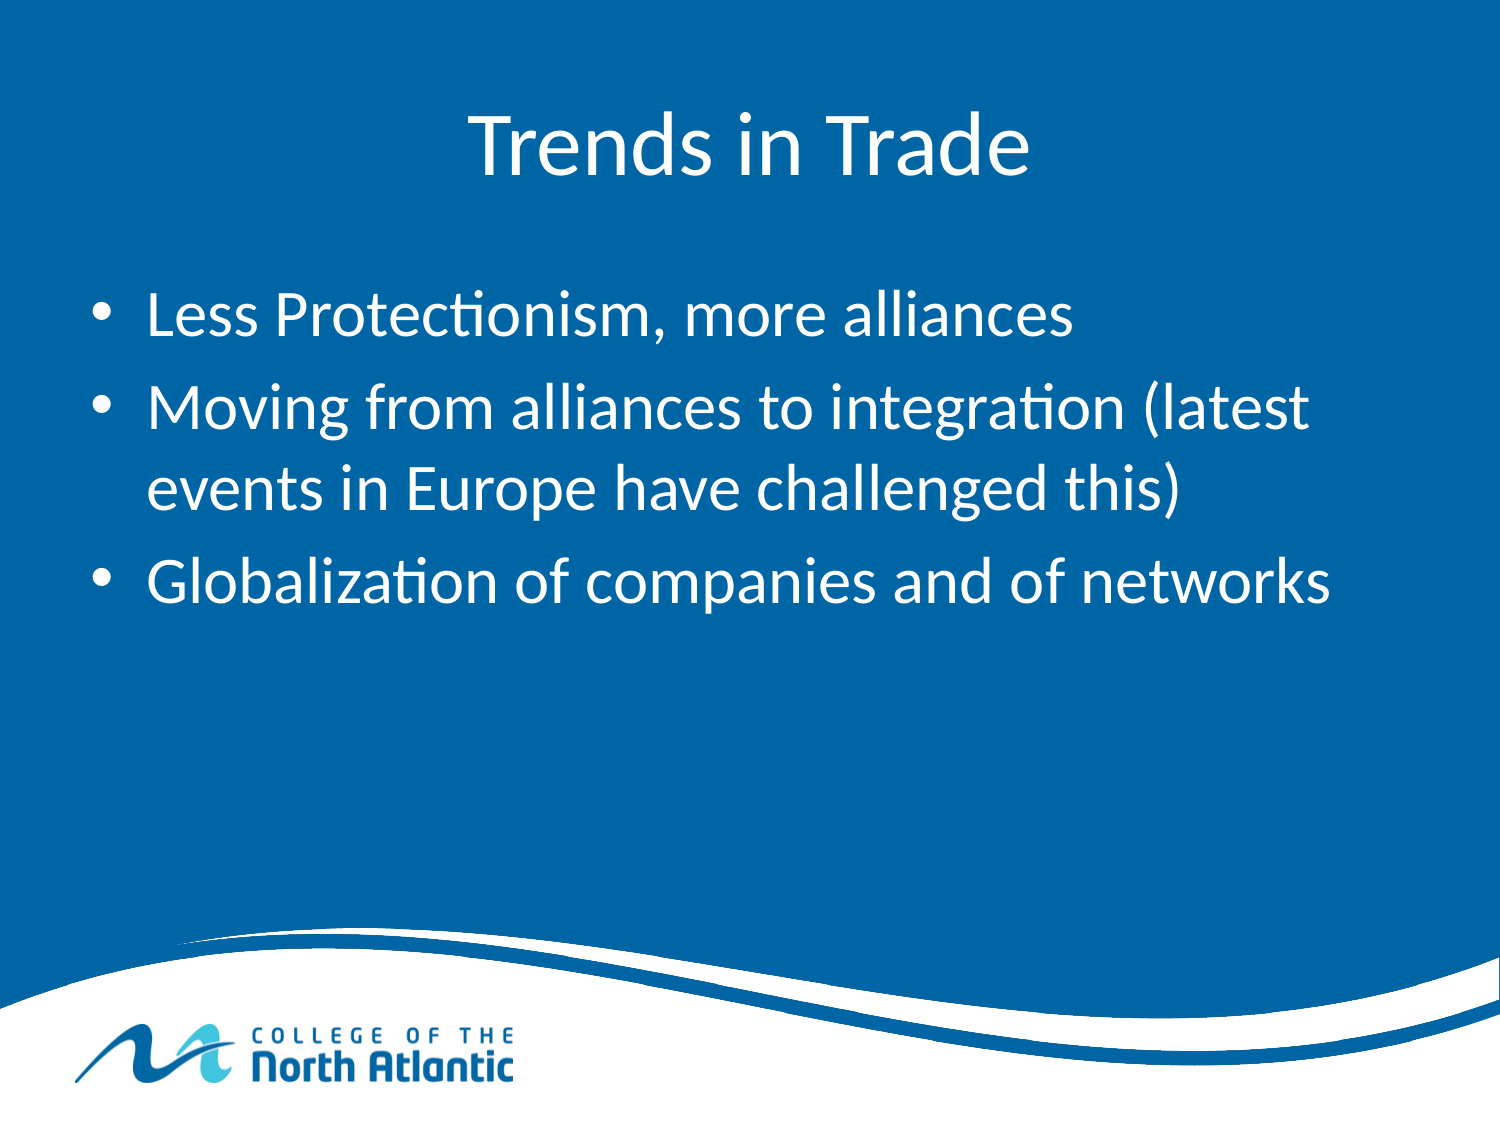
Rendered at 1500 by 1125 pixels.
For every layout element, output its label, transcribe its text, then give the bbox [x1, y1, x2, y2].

picture [0, 928, 1500, 1125]
title Trends in Trade [75, 45, 1425, 233]
list Less Protectionism, more alliances Moving from alliances to integration (latest events in Europe have challenged this) Globalization of companies and of networks [75, 262, 1425, 900]
